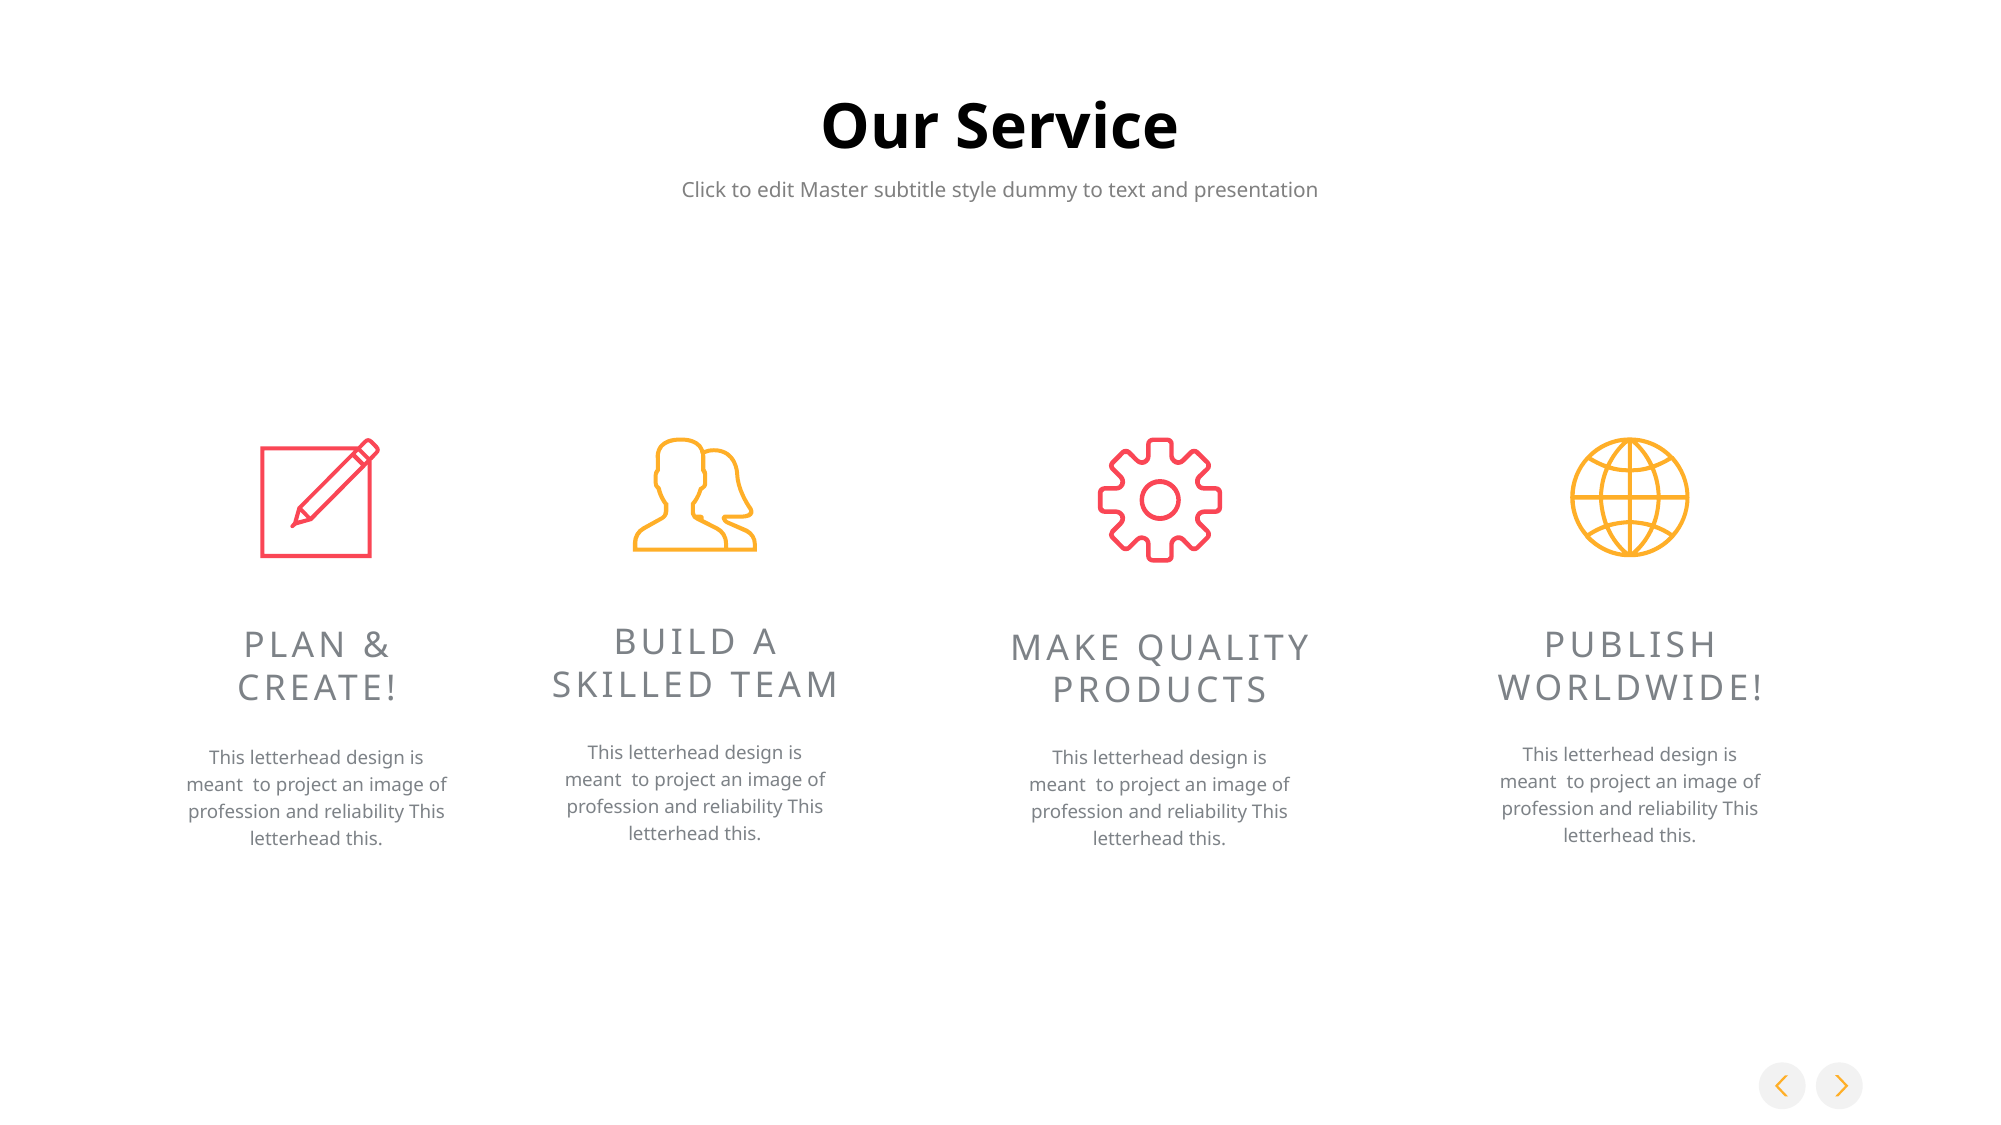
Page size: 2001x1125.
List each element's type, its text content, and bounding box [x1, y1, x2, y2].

subtitle Click to edit Master subtitle style dummy to text and presentation [137, 179, 1863, 204]
title Our Service [137, 78, 1863, 179]
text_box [1433, 437, 1826, 851]
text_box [174, 437, 458, 854]
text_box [931, 437, 1387, 854]
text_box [505, 437, 885, 848]
